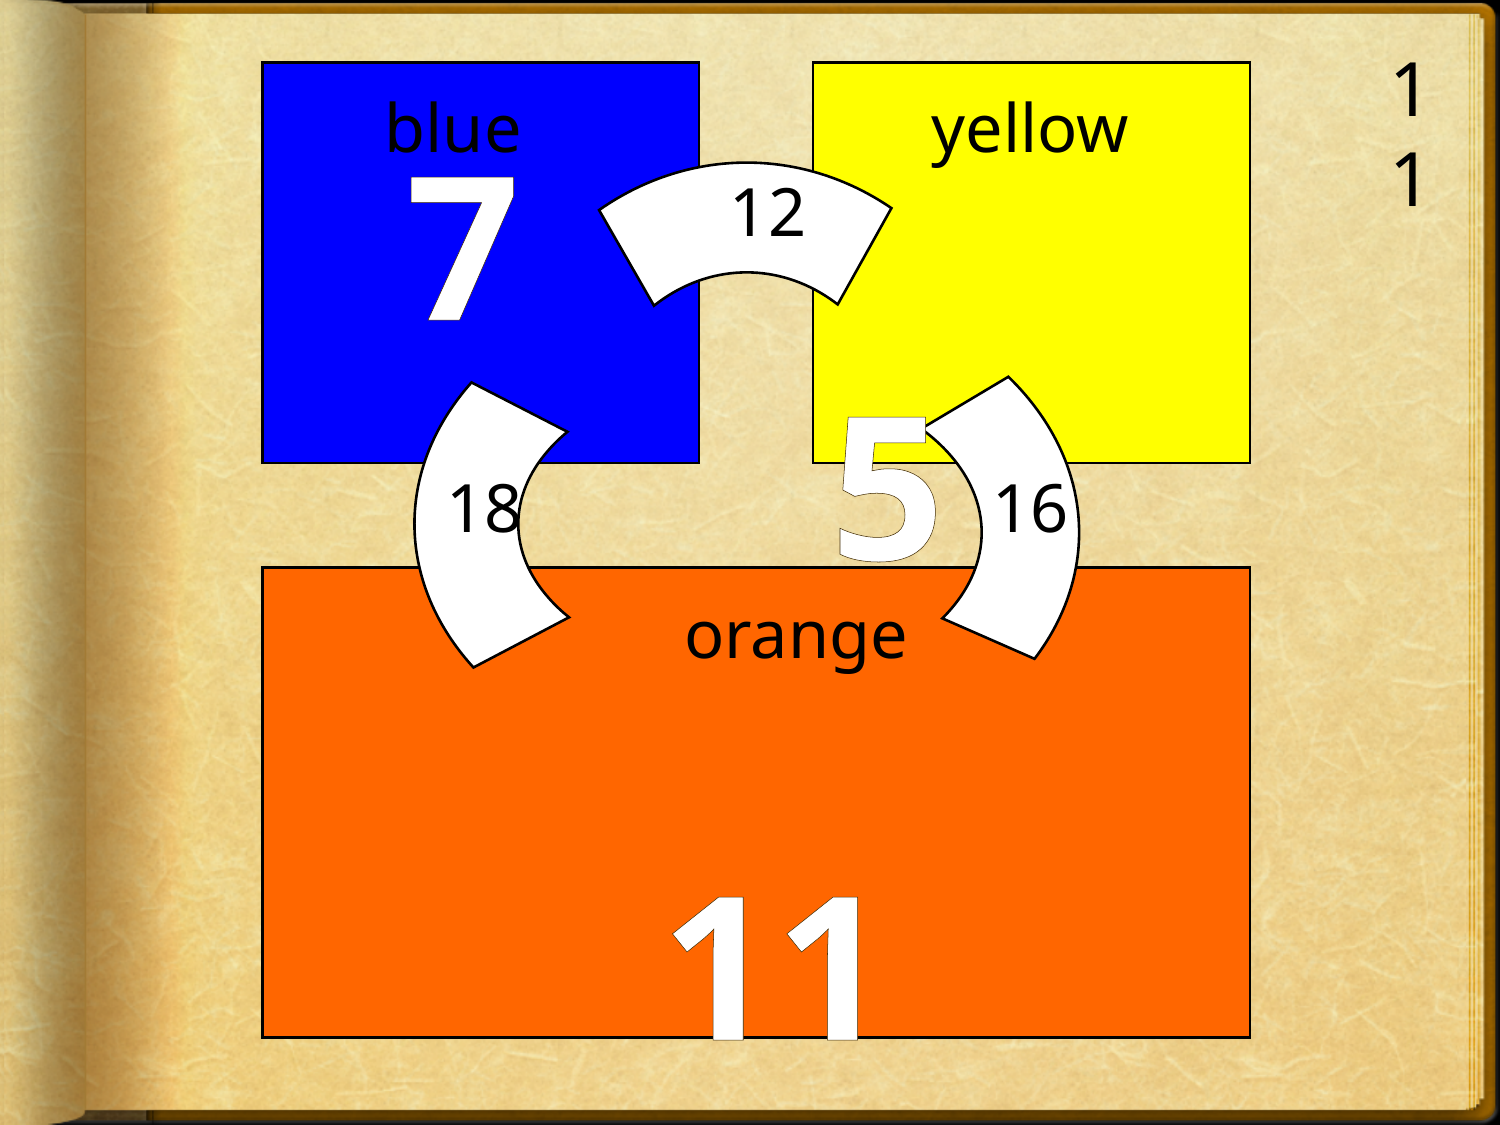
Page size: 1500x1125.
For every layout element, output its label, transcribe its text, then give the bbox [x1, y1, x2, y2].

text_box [261, 61, 1251, 1039]
picture [0, 0, 1500, 1125]
text_box 7 5 11 [337, 1039, 1213, 1088]
text_box 11 [1374, 34, 1488, 230]
